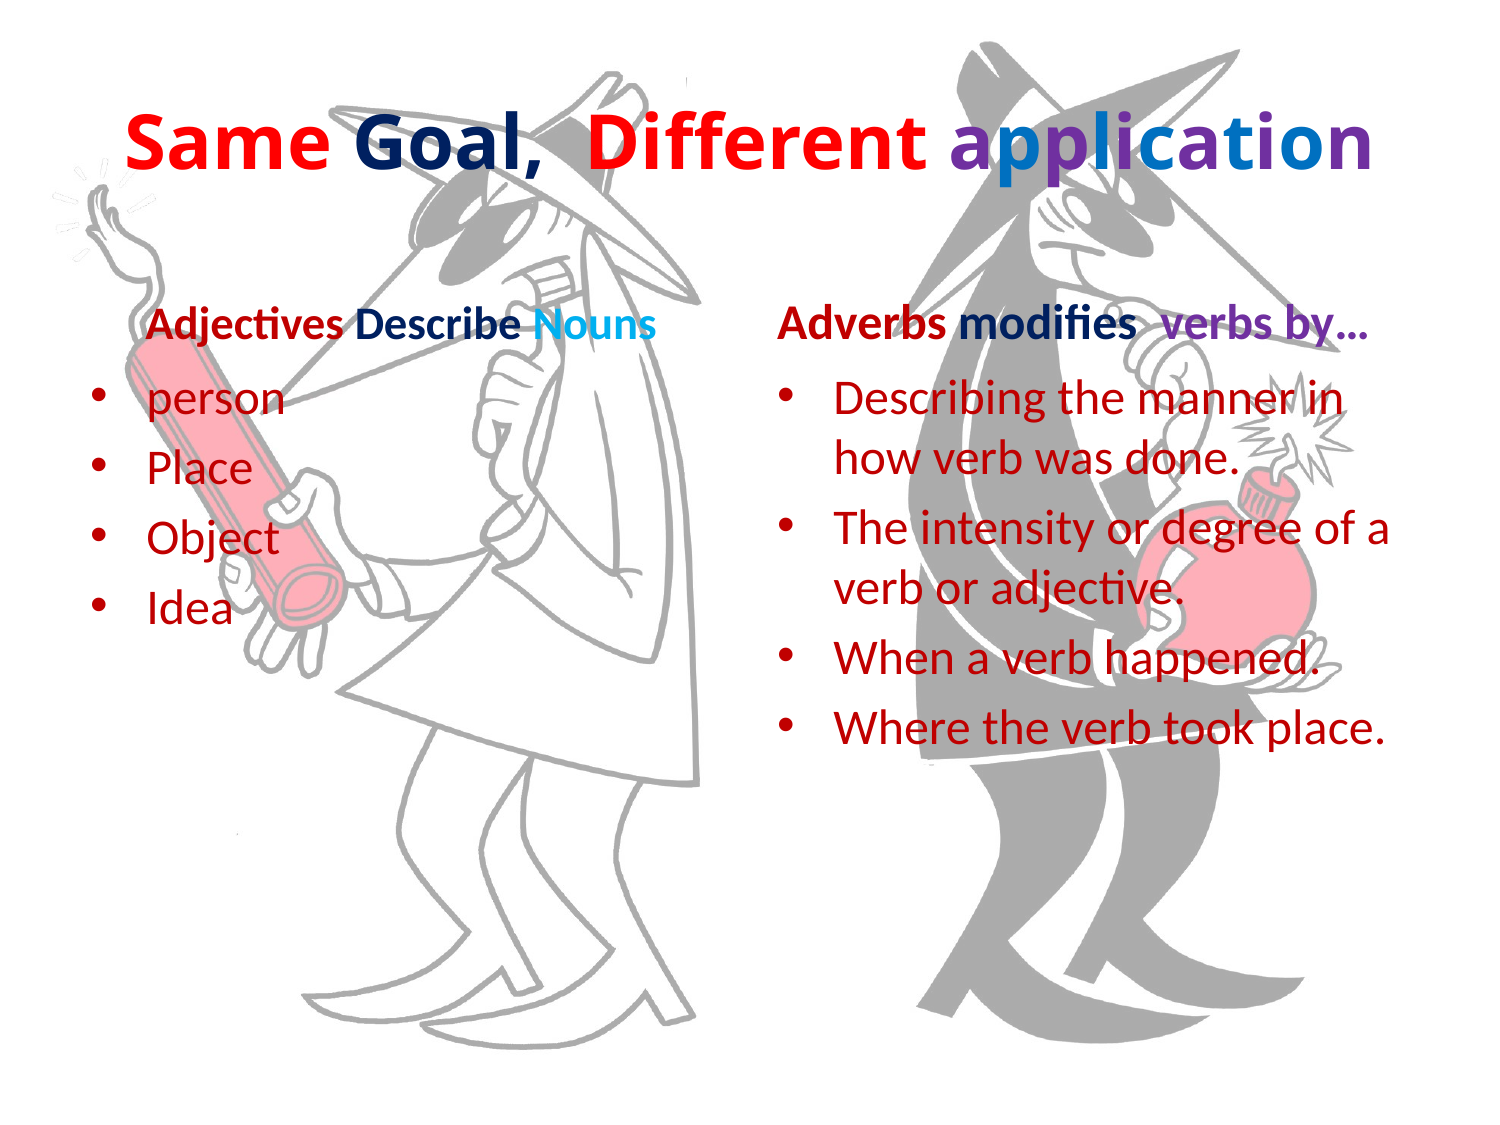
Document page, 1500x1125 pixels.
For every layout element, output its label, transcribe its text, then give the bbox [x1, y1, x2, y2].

list Adverbs modifies verbs by… [761, 251, 1425, 356]
list Describing the manner in how verb was done. The intensity or degree of a verb or adjective. When a verb happened. Where the verb took place. [761, 356, 1425, 1005]
title Same Goal, Different application [75, 45, 1425, 233]
list person Place Object Idea [75, 356, 738, 1005]
list Adjectives Describe Nouns [75, 251, 738, 356]
